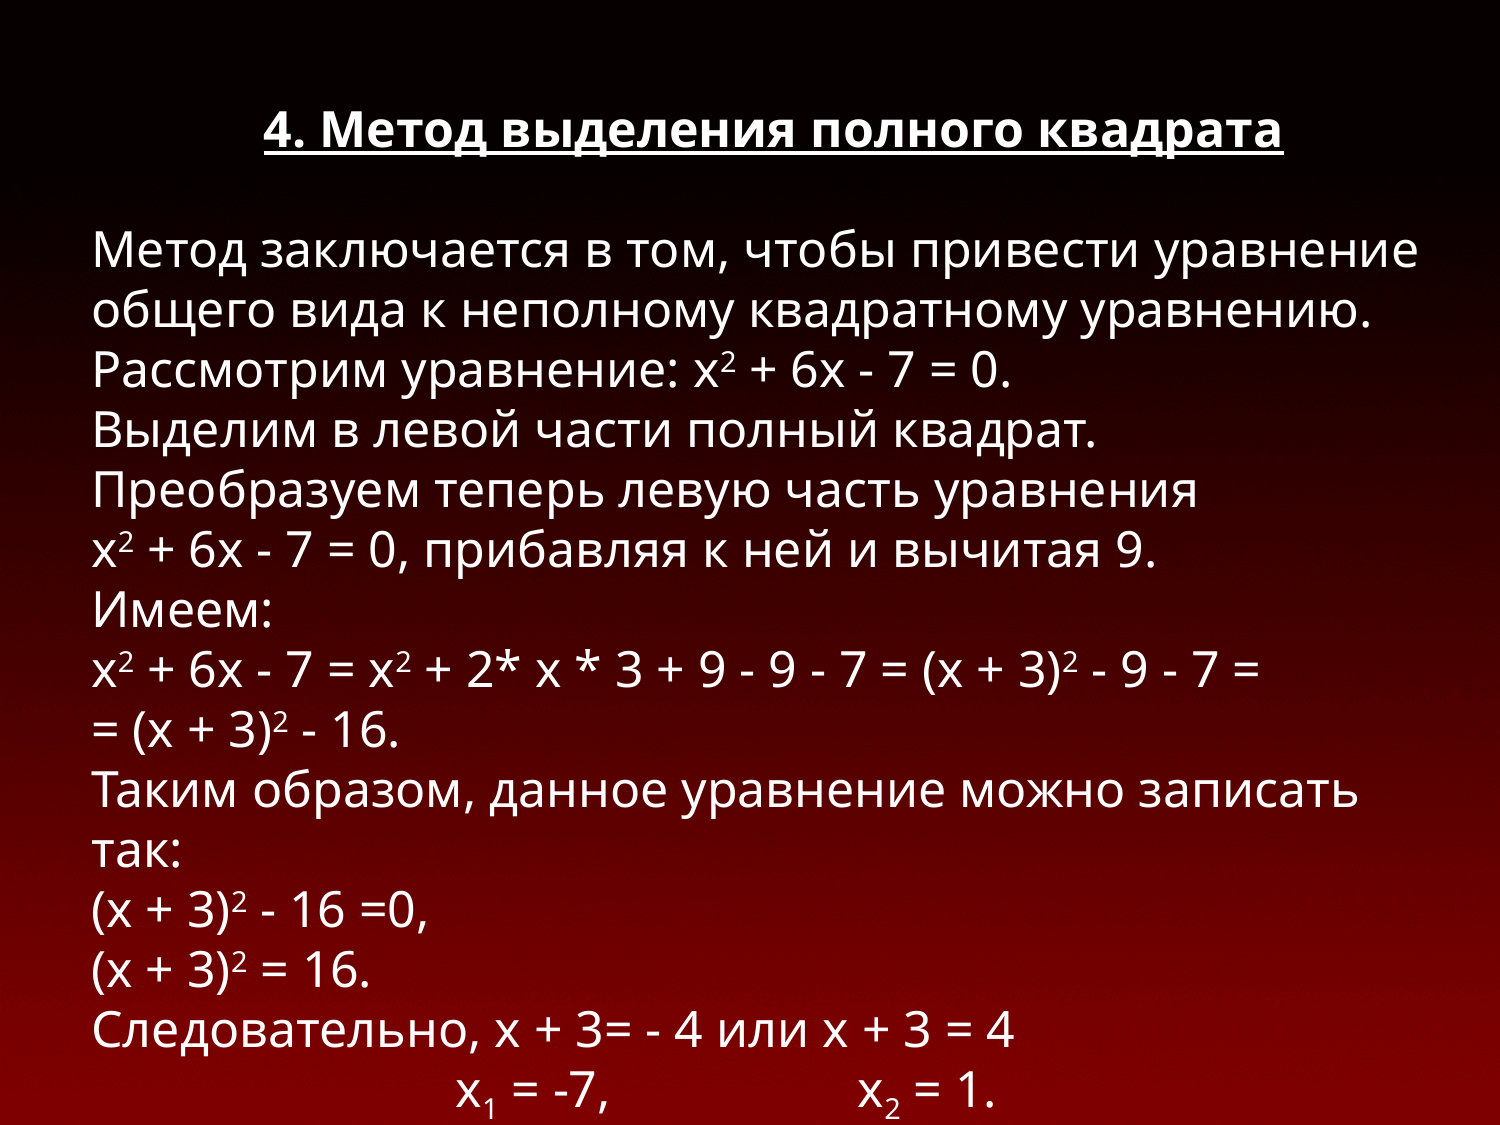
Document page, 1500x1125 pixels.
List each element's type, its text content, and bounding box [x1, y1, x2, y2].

text_box 4. Метод выделения полного квадрата Метод заключается в том, чтобы привести уравнение общего вида к неполному квадратному уравнению. Рассмотрим уравнение: х2 + 6х - 7 = 0. Выделим в левой части полный квадрат. Преобразуем теперь левую часть уравнения х2 + 6х - 7 = 0, прибавляя к ней и вычитая 9. Имеем: х2 + 6х - 7 = х2 + 2* х * 3 + 9 - 9 - 7 = (х + 3)2 - 9 - 7 = = (х + 3)2 - 16. Таким образом, данное уравнение можно записать так: (х + 3)2 - 16 =0, (х + 3)2 = 16. Следовательно, х + 3= - 4 или х + 3 = 4 х1 = -7, х2 = 1. [76, 89, 1471, 1125]
picture [0, 0, 1500, 1125]
